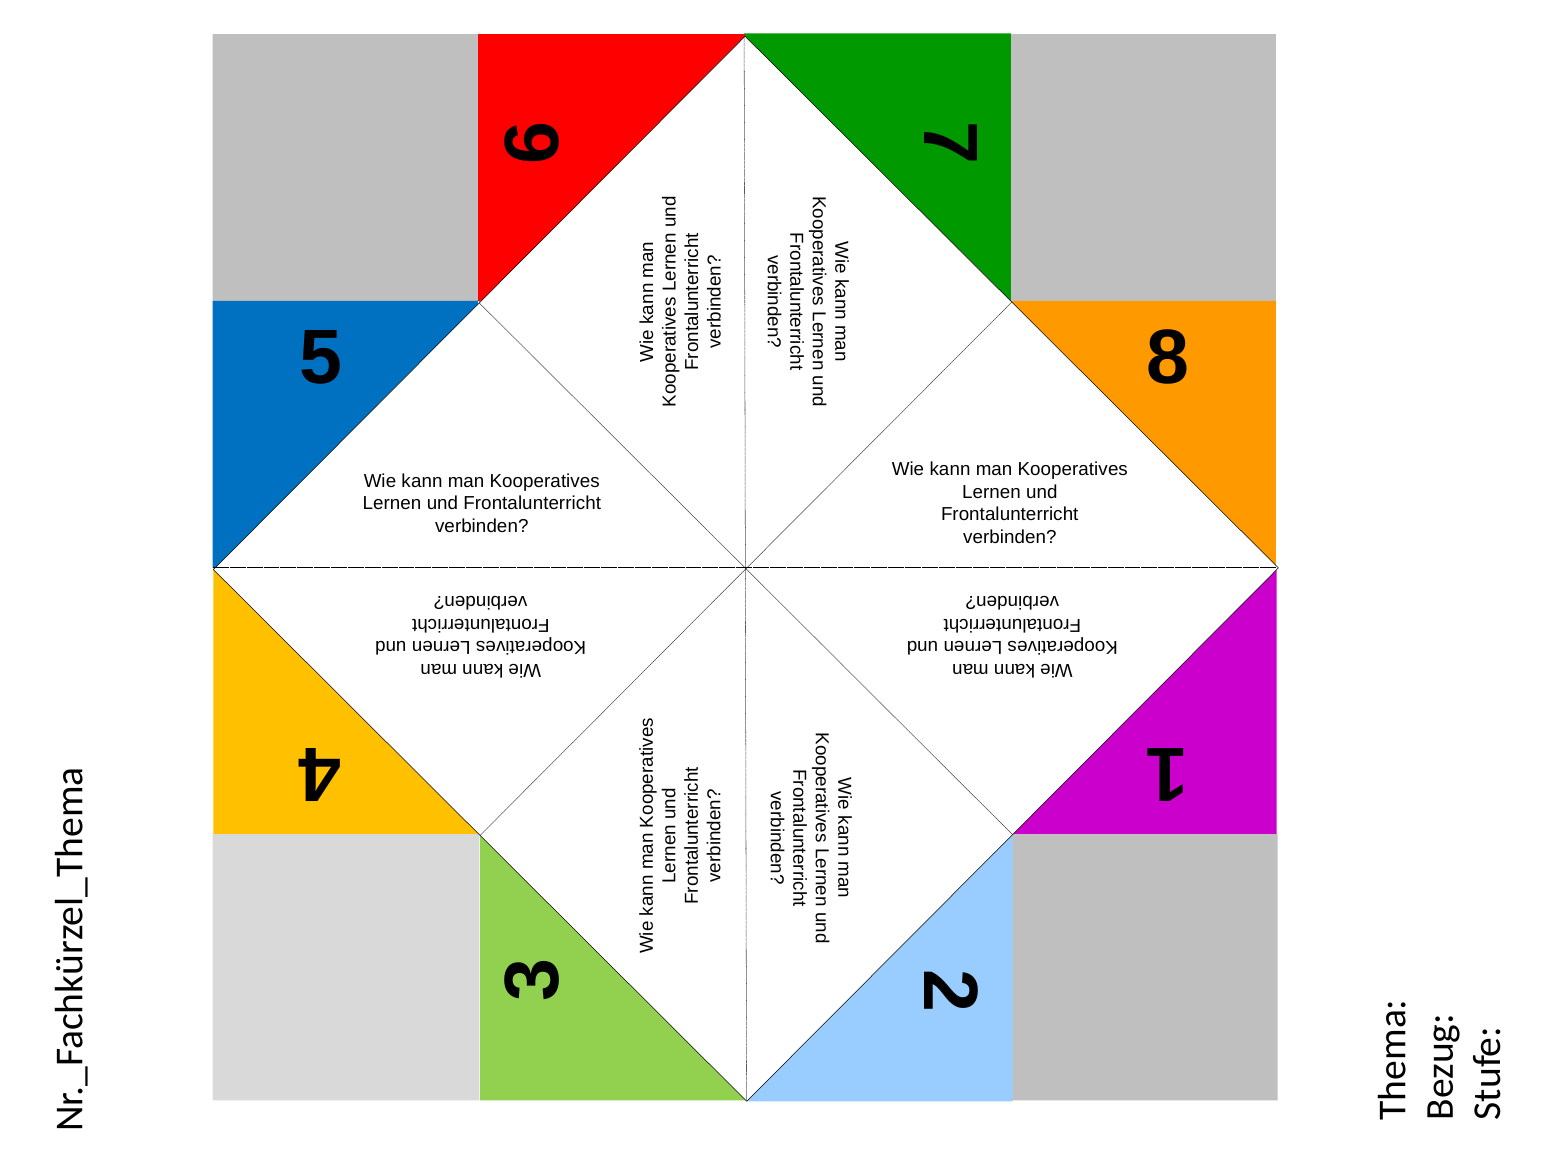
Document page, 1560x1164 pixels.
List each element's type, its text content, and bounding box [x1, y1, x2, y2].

text_box Wie kann man Kooperatives Lernen und Frontalunterricht verbinden? [482, 568, 747, 1103]
text_box Thema: Bezug: Stufe: [1358, 38, 1516, 1135]
text_box Wie kann man Kooperatives Lernen und Frontalunterricht verbinden? [483, 37, 742, 567]
text_box Nr._Fachkürzel_Thema [35, 62, 98, 1147]
text_box Wie kann man Kooperatives Lernen und Frontalunterricht verbinden? [210, 296, 741, 573]
text_box Wie kann man Kooperatives Lernen und Frontalunterricht verbinden? [745, 296, 1277, 569]
text_box Wie kann man Kooperatives Lernen und Frontalunterricht verbinden? [215, 567, 743, 844]
text_box Wie kann man Kooperatives Lernen und Frontalunterricht verbinden? [747, 567, 1278, 839]
text_box Wie kann man Kooperatives Lernen und Frontalunterricht verbinden? [741, 572, 1018, 1104]
text_box Wie kann man Kooperatives Lernen und Frontalunterricht verbinden? [742, 36, 1007, 568]
